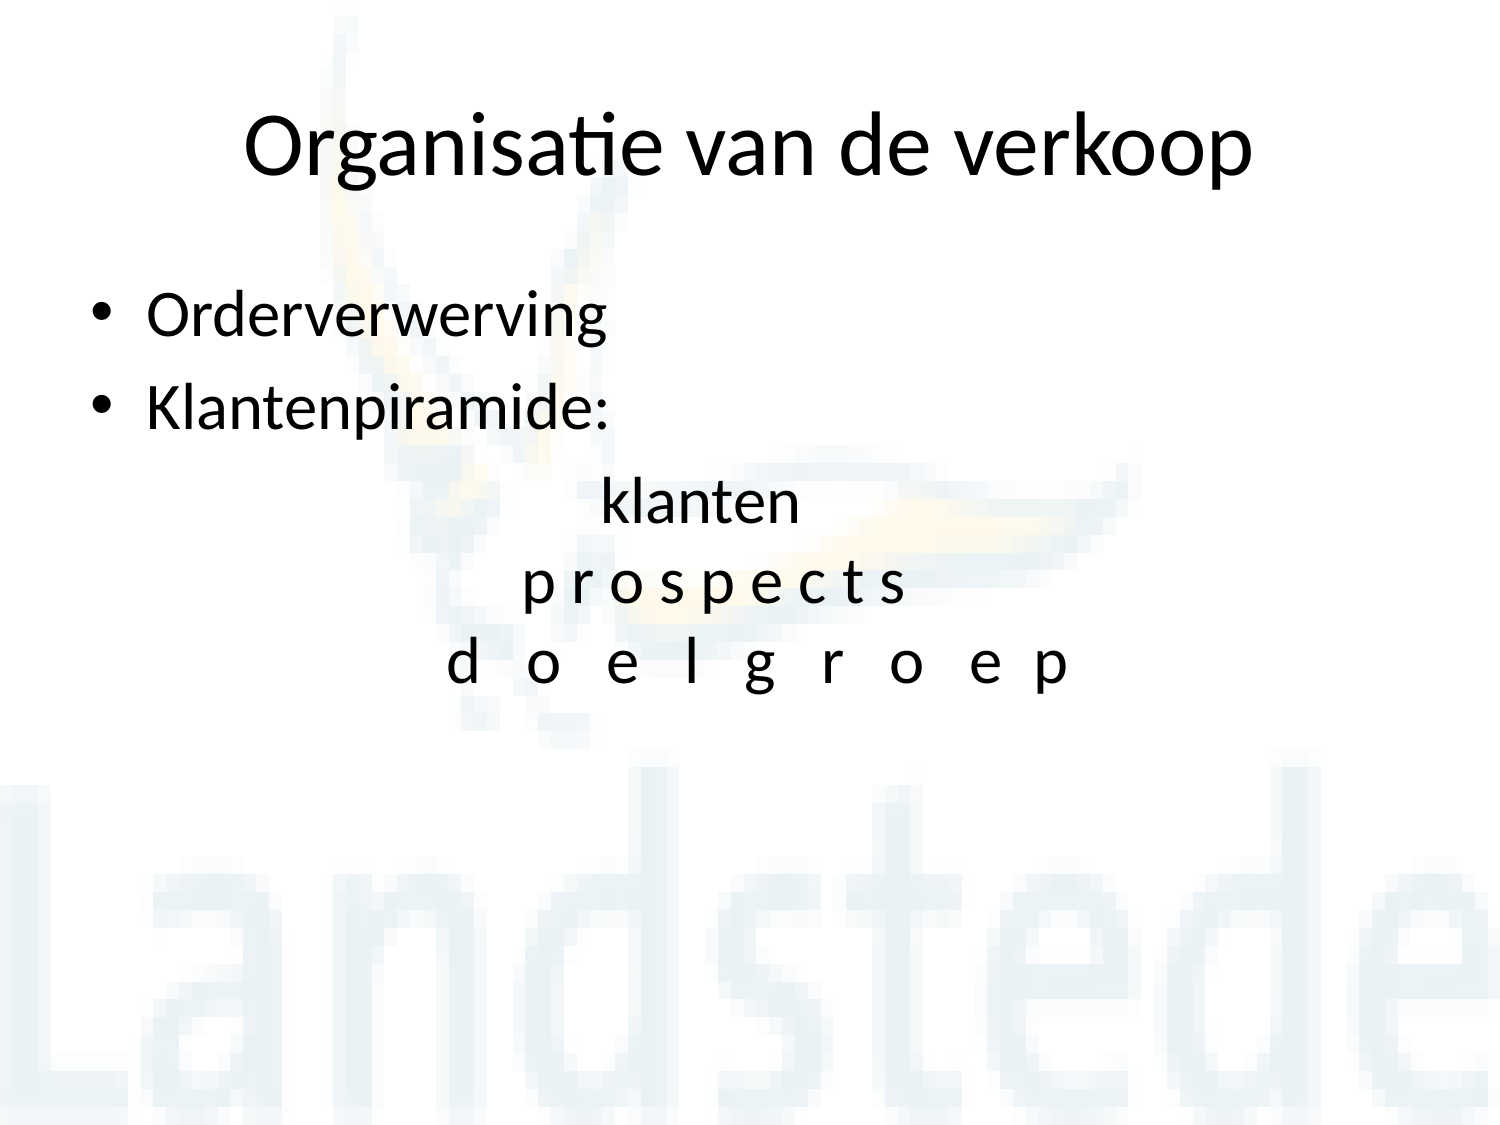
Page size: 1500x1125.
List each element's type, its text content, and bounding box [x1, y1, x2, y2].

title Organisatie van de verkoop [75, 45, 1425, 233]
list Orderverwerving Klantenpiramide: klanten p r o s p e c t s d o e l g r o e p [75, 262, 1425, 1005]
